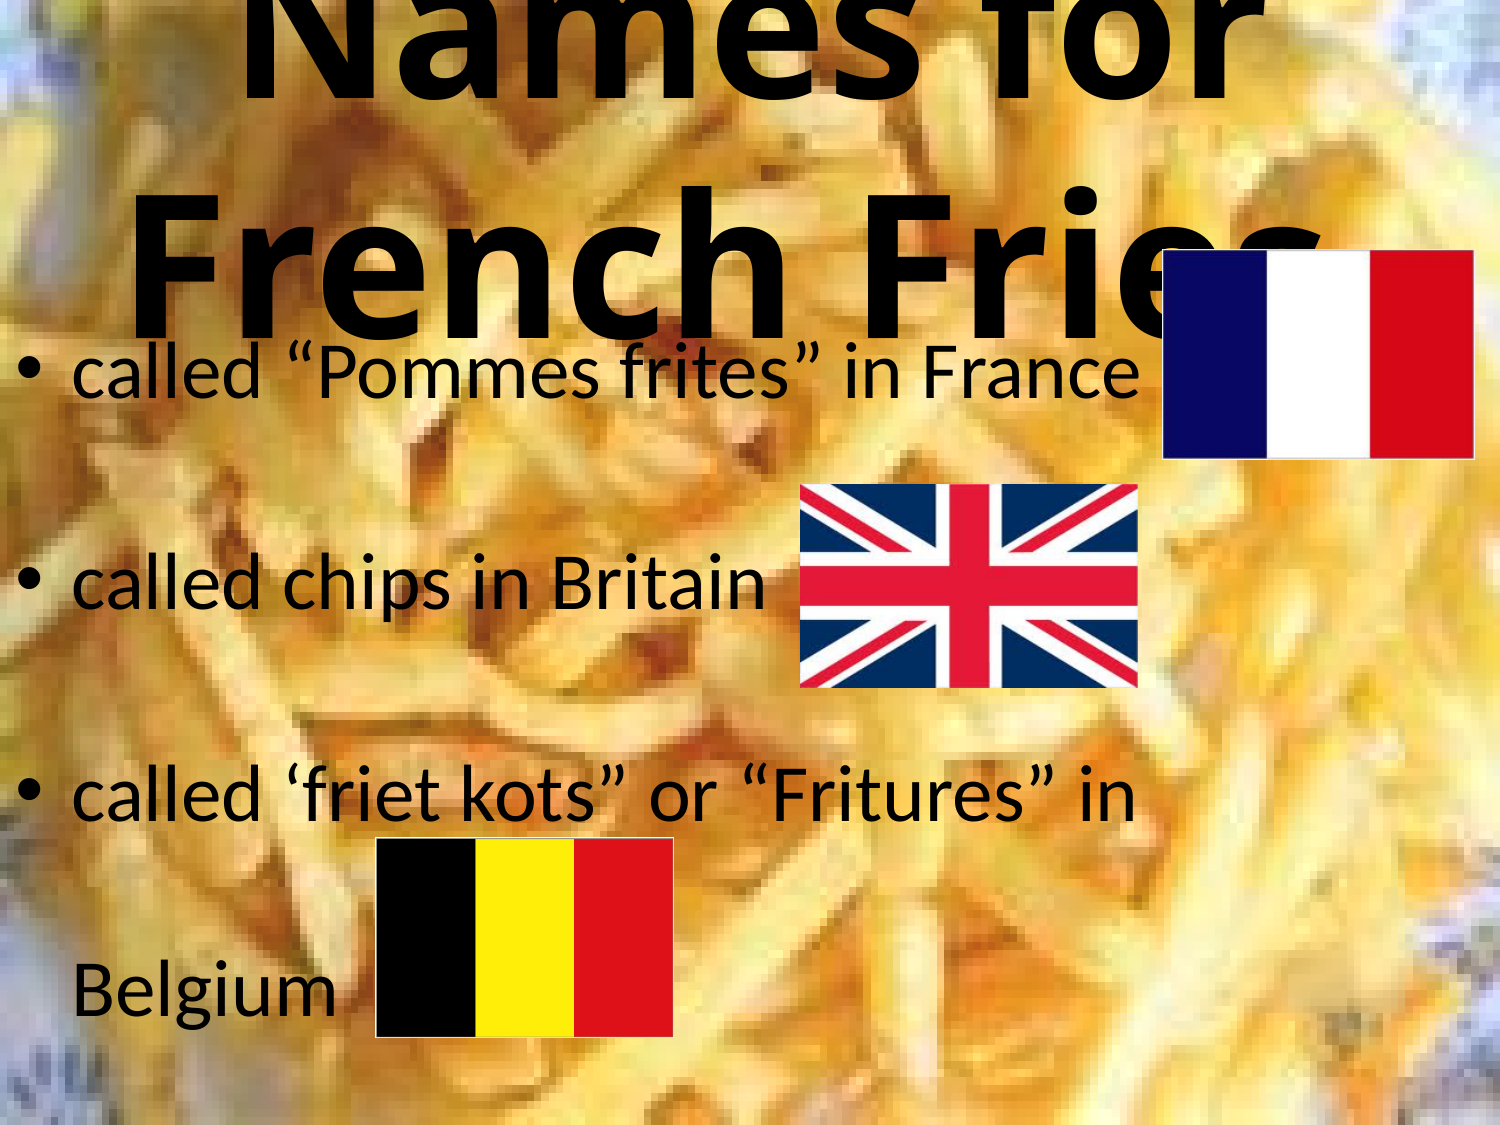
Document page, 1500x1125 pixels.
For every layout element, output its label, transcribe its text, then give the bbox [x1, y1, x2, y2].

picture [799, 484, 1138, 688]
picture [374, 837, 674, 1038]
title Names for French Fries [0, 45, 1500, 233]
picture [1162, 249, 1476, 461]
list called “Pommes frites” in France called chips in Britain called ‘friet kots” or “Fritures” in Belgium [0, 212, 1288, 1125]
